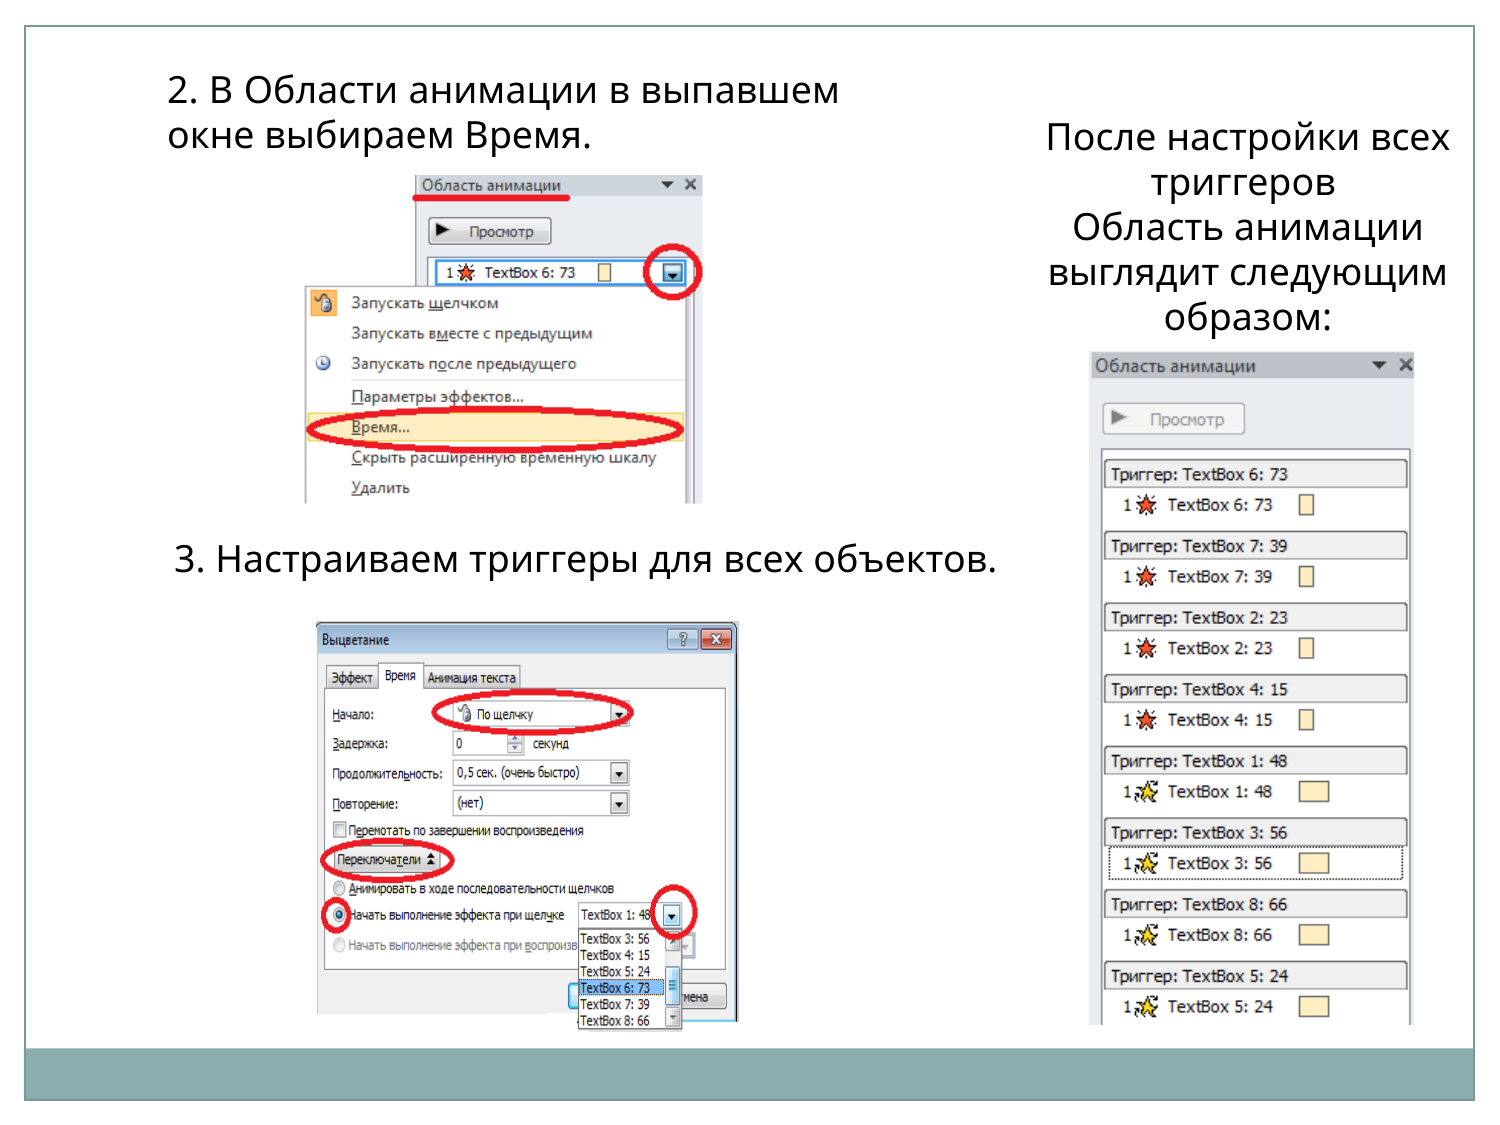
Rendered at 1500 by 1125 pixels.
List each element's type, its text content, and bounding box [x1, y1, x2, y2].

picture [304, 175, 704, 510]
text_box После настройки всех триггеров Область анимации выглядит следующим образом: [996, 105, 1500, 346]
picture [1089, 351, 1414, 1025]
picture [316, 620, 739, 1032]
text_box 3. Настраиваем триггеры для всех объектов. [159, 527, 1013, 588]
text_box 2. В Области анимации в выпавшем окне выбираем Время. [152, 58, 856, 164]
